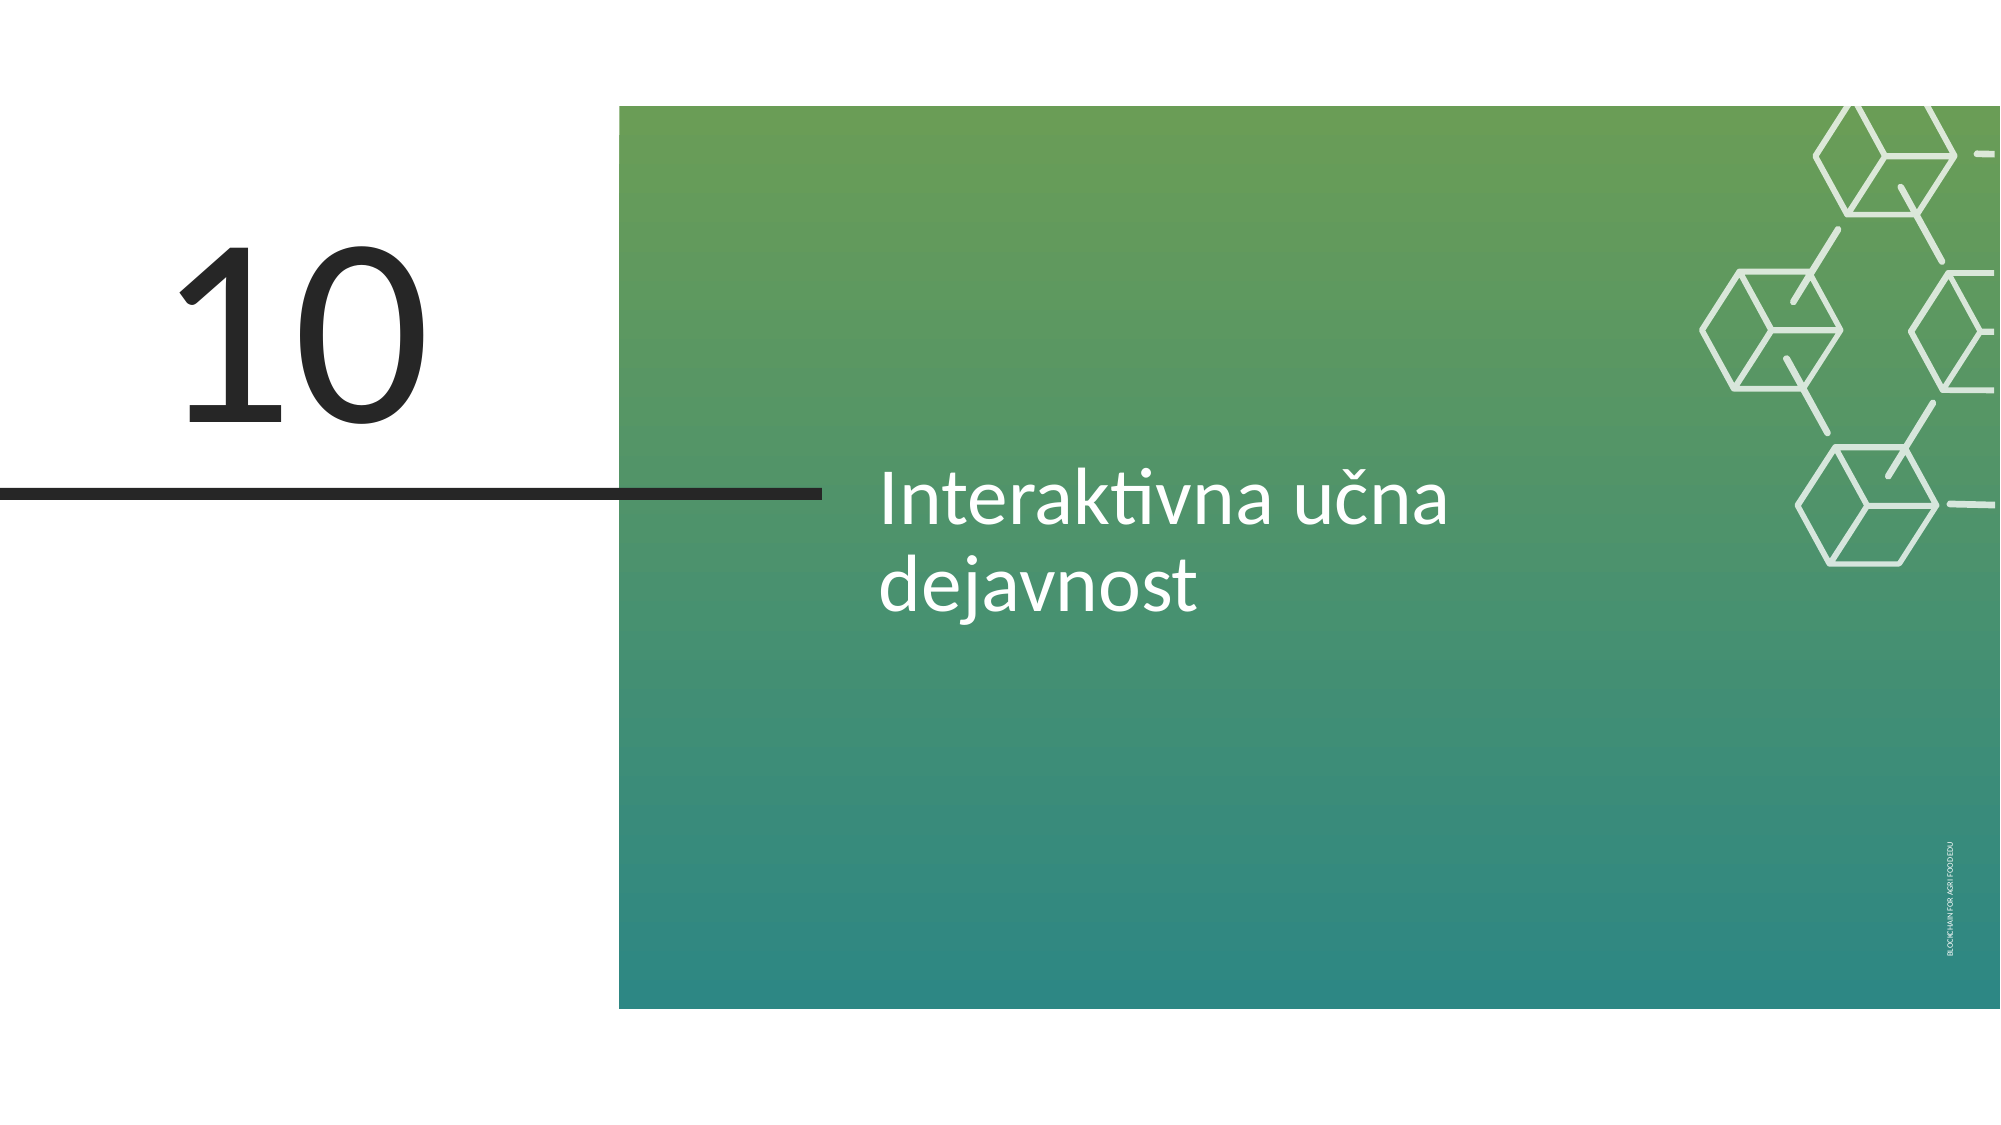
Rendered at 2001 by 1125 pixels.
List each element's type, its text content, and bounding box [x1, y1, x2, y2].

list 10 [141, 180, 481, 277]
list Interaktivna učna dejavnost [864, 446, 1709, 899]
